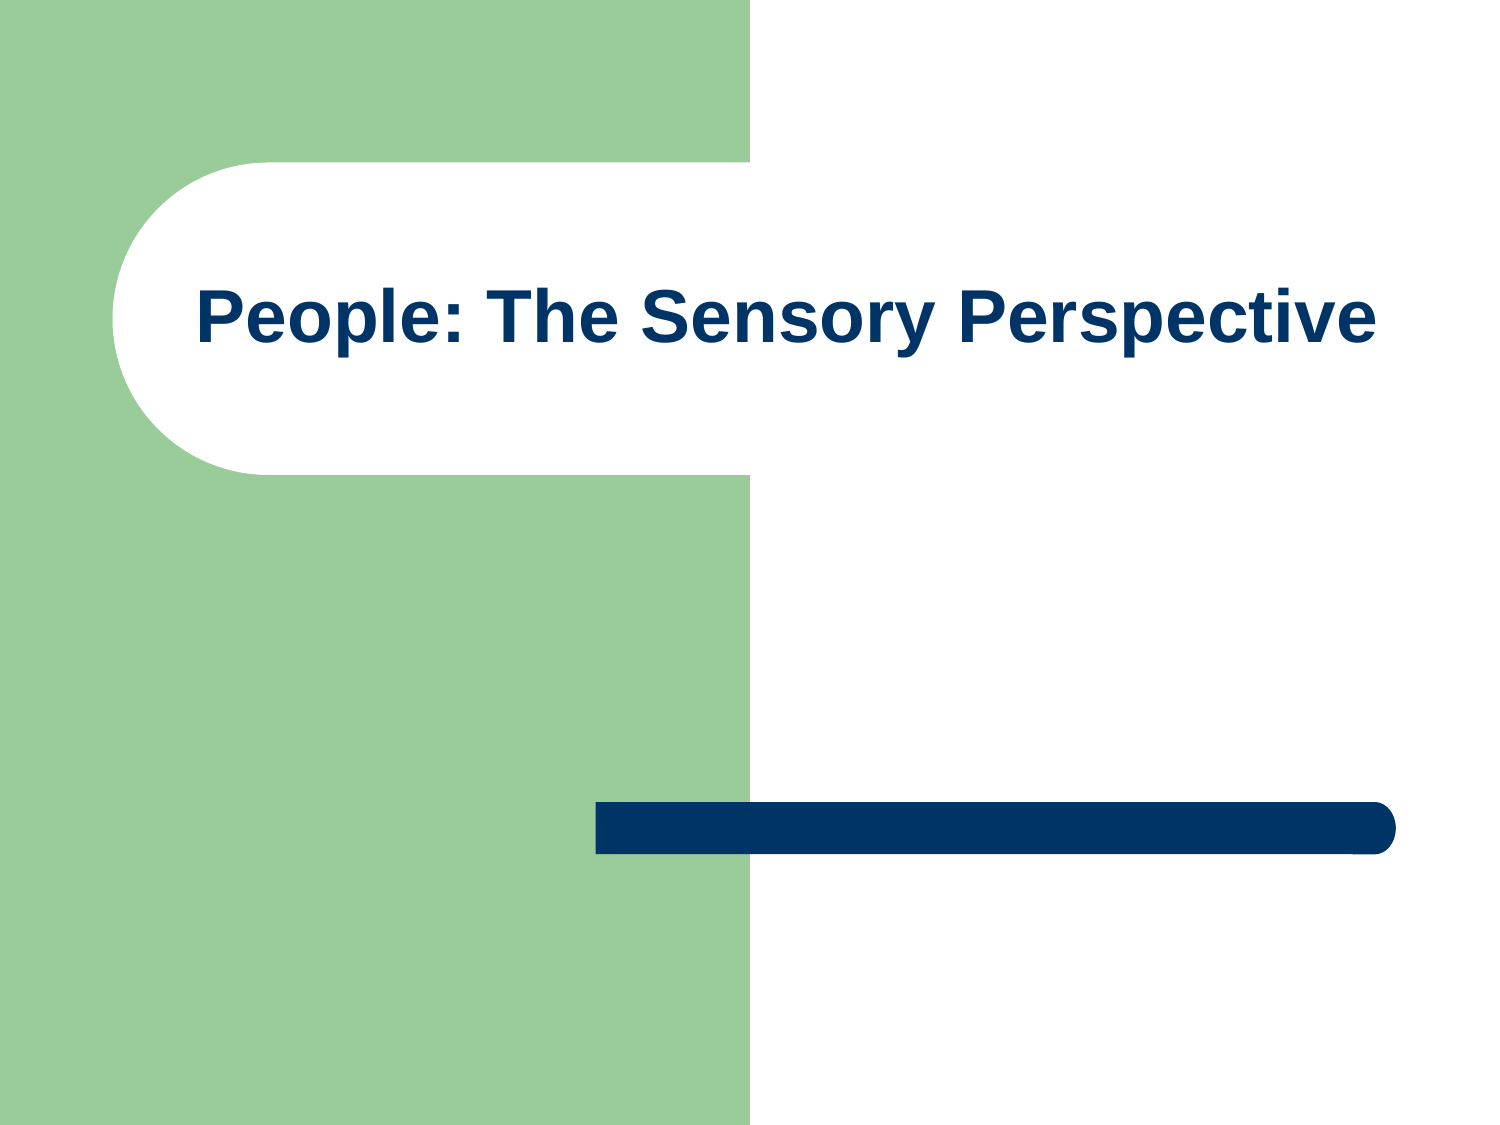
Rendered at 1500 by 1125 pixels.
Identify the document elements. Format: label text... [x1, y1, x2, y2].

title People: The Sensory Perspective [112, 162, 1463, 476]
